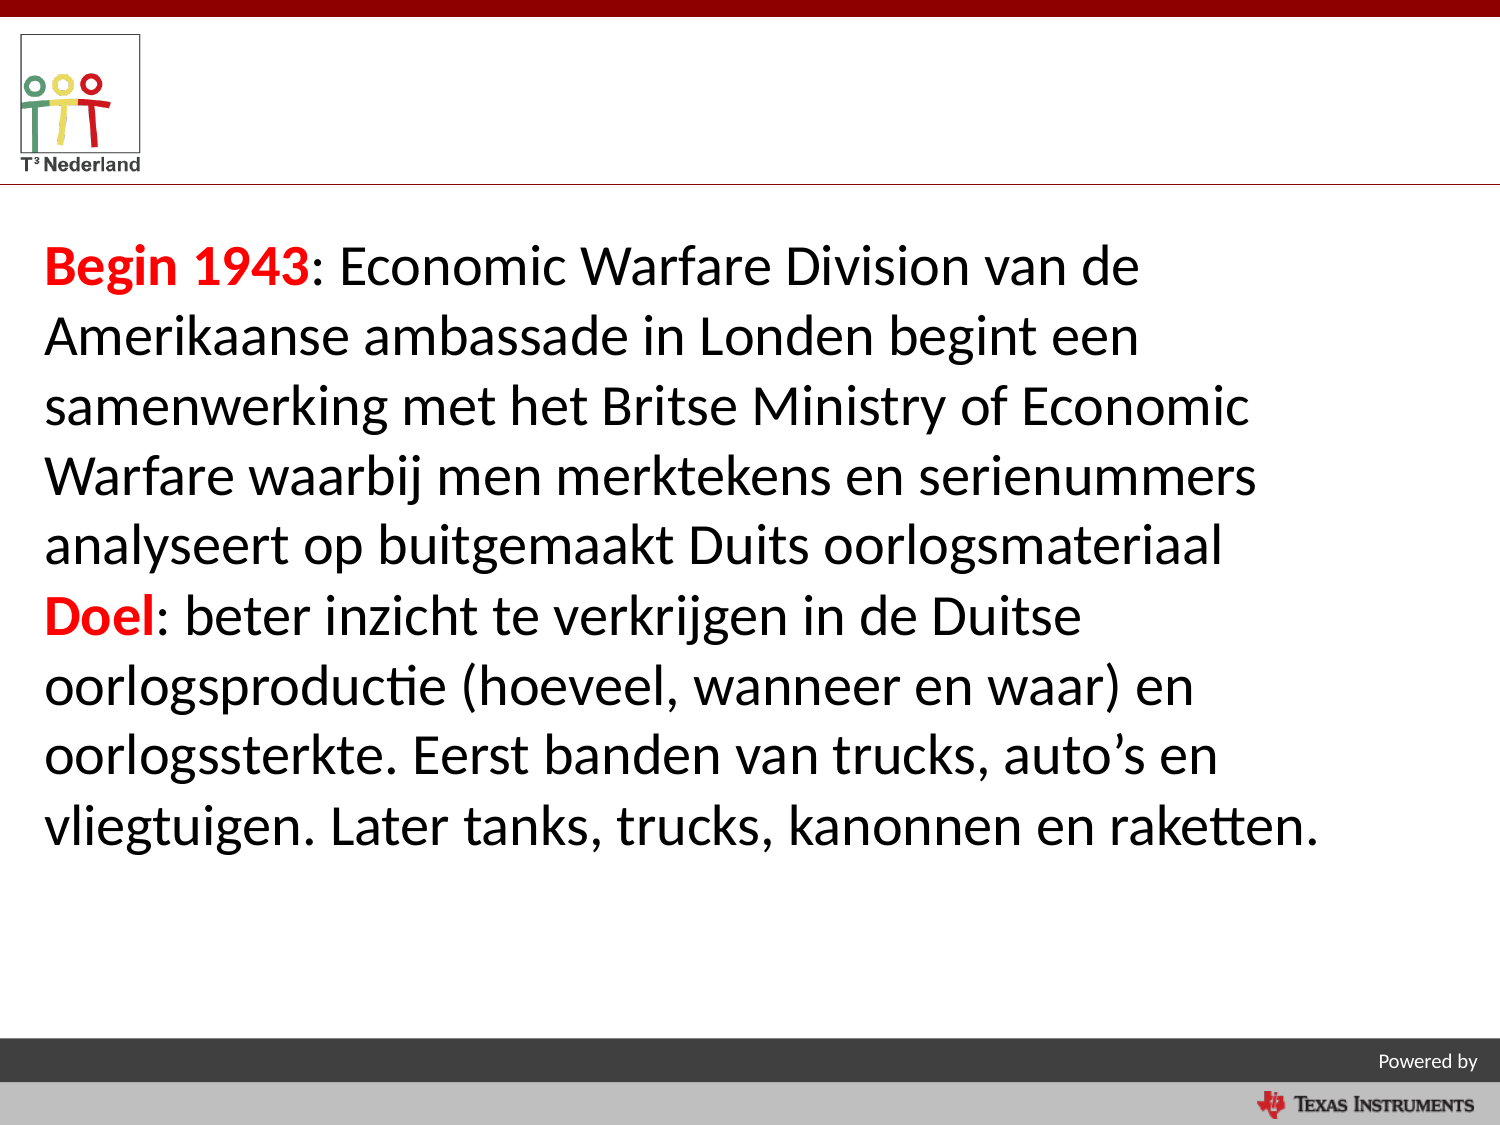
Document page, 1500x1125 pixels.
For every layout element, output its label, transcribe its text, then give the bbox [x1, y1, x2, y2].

text_box [0, 1084, 1500, 1125]
text_box Begin 1943: Economic Warfare Division van de Amerikaanse ambassade in Londen begint een samenwerking met het Britse Ministry of Economic Warfare waarbij men merktekens en serienummers analyseert op buitgemaakt Duits oorlogsmateriaal Doel: beter inzicht te verkrijgen in de Duitse oorlogsproductie (hoeveel, wanneer en waar) en oorlogssterkte. Eerst banden van trucks, auto’s en vliegtuigen. Later tanks, trucks, kanonnen en raketten. [29, 219, 1412, 864]
text_box [0, 0, 1500, 19]
picture [1257, 1091, 1474, 1119]
picture [17, 31, 143, 173]
text_box [0, 1036, 1500, 1084]
text_box Powered by [1363, 1040, 1493, 1081]
